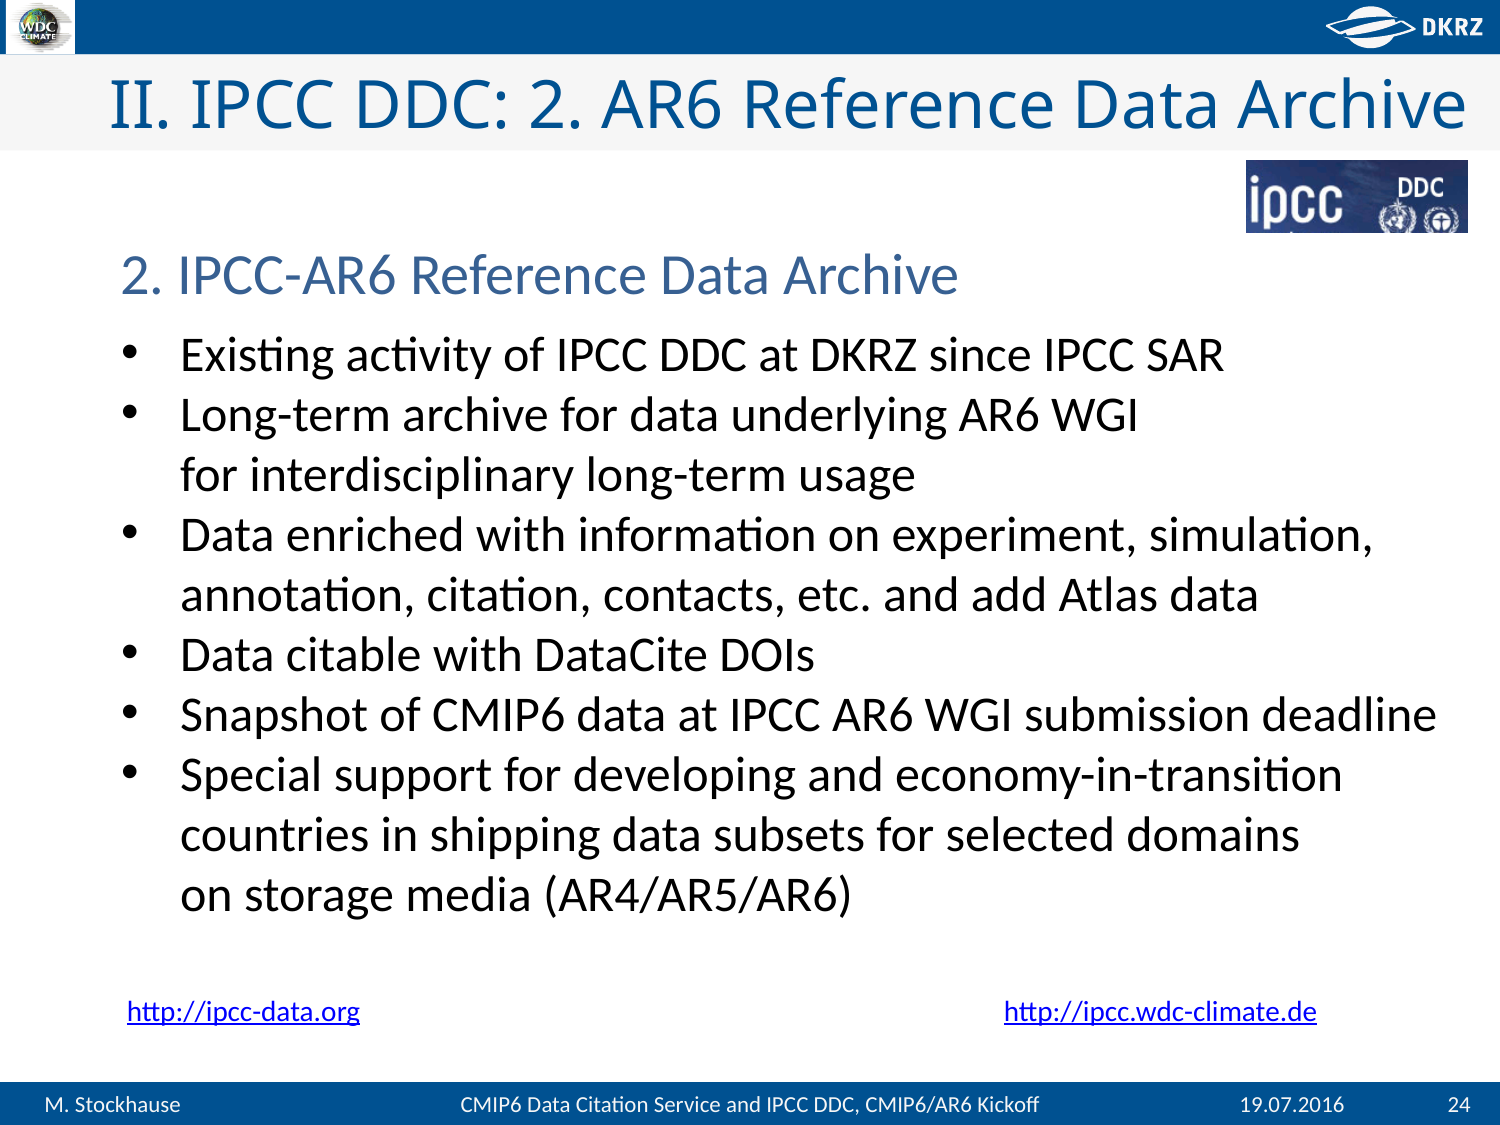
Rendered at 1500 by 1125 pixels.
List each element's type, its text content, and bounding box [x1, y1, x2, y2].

picture [5, 0, 75, 54]
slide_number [1187, 1082, 1360, 1125]
text_box http://ipcc-data.org http://ipcc.wdc-climate.de [112, 984, 1365, 1035]
title II. IPCC DDC: 2. AR6 Reference Data Archive [0, 54, 1500, 151]
text_box 2. IPCC-AR6 Reference Data Archive [105, 228, 976, 314]
picture [1245, 160, 1469, 233]
slide_number 24 [1376, 1082, 1500, 1125]
text_box Existing activity of IPCC DDC at DKRZ since IPCC SAR Long-term archive for data underlying AR6 WGI for interdisciplinary long-term usage Data enriched with information on experiment, simulation, annotation, citation, contacts, etc. and add Atlas data Data citable with DataCite DOIs Snapshot of CMIP6 data at IPCC AR6 WGI submission deadline Special support for developing and economy-in-transition countries in shipping data subsets for selected domains on storage media (AR4/AR5/AR6) [106, 314, 1453, 930]
